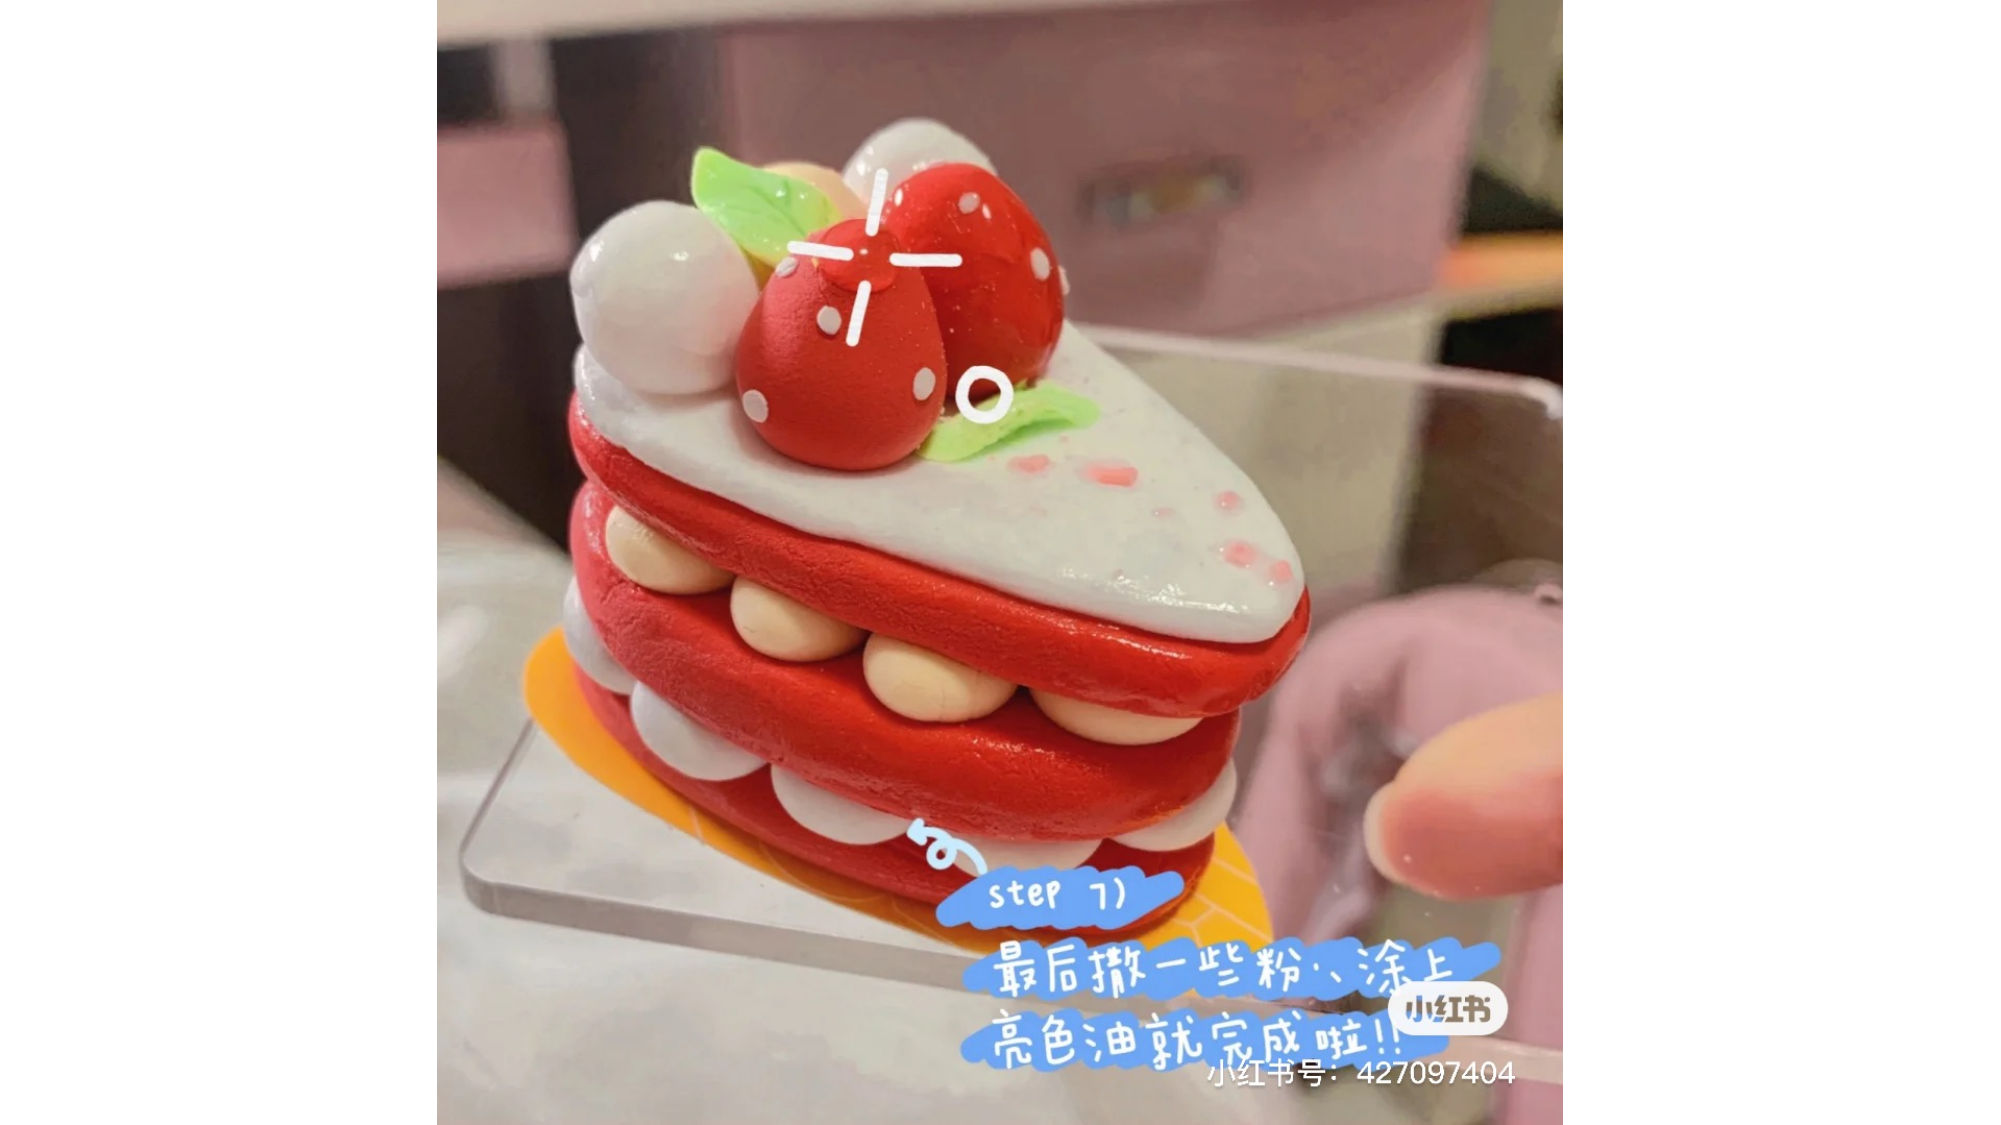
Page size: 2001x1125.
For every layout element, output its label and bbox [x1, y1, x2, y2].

picture [437, 0, 1563, 1125]
